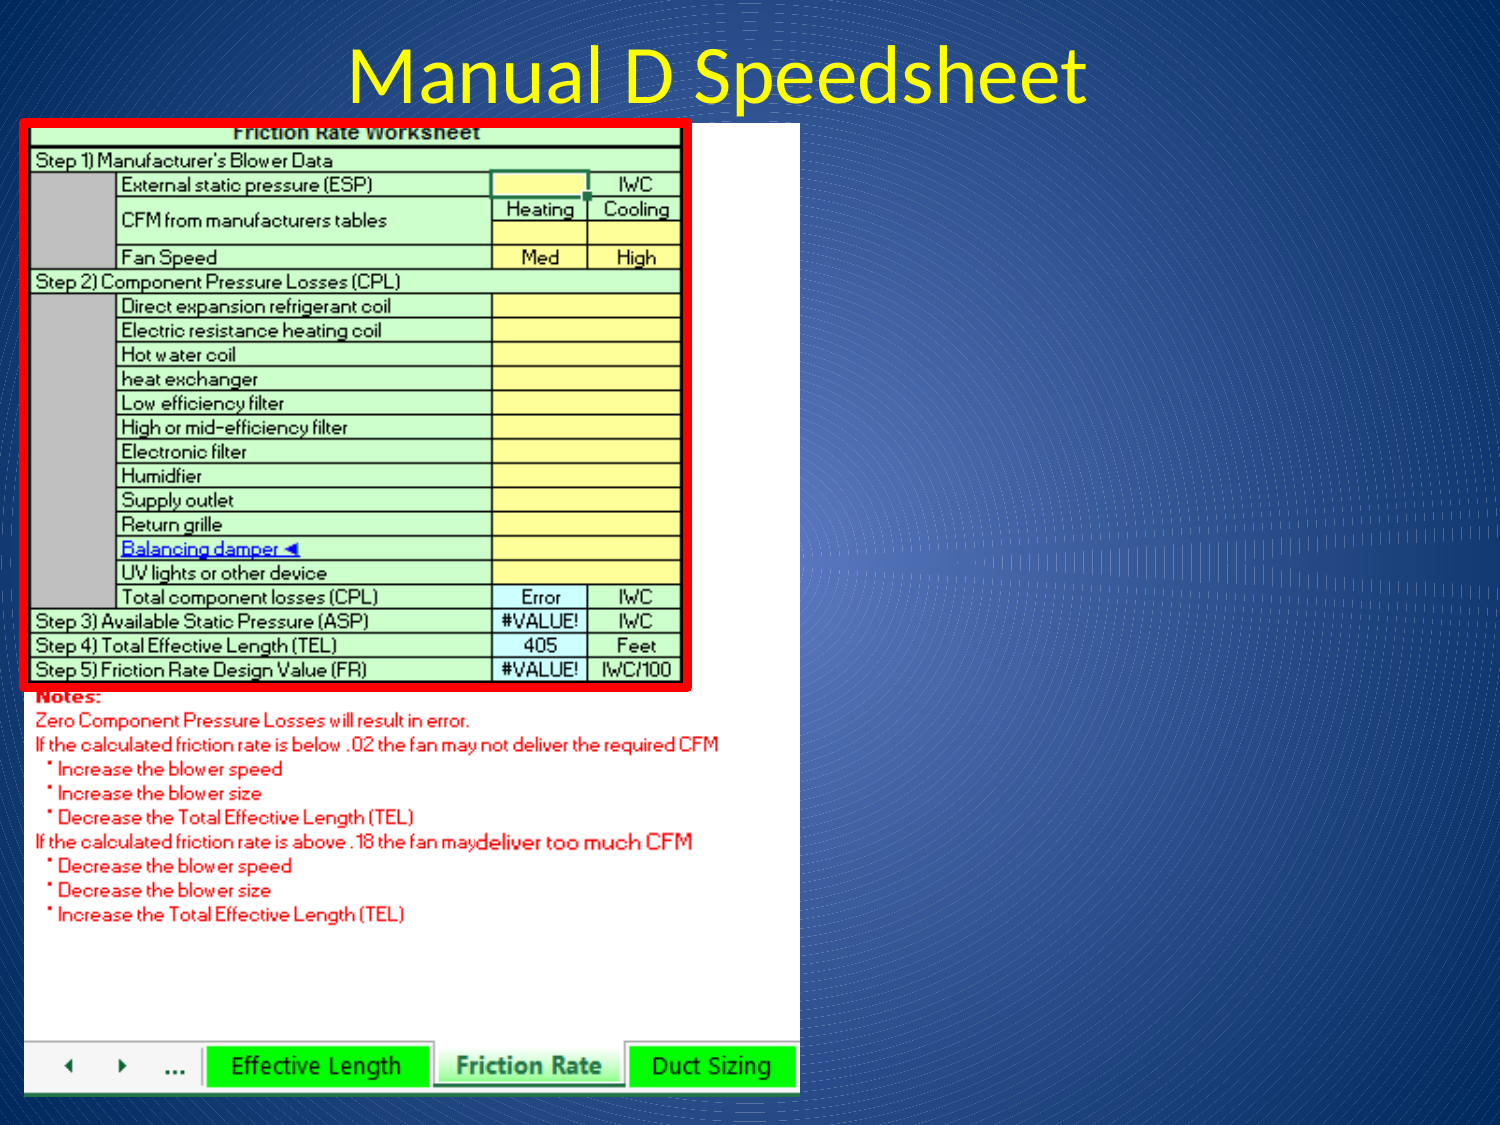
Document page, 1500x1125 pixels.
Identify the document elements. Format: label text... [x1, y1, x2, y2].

text_box Manual D Speedsheet [331, 12, 1104, 128]
picture [24, 122, 800, 1098]
